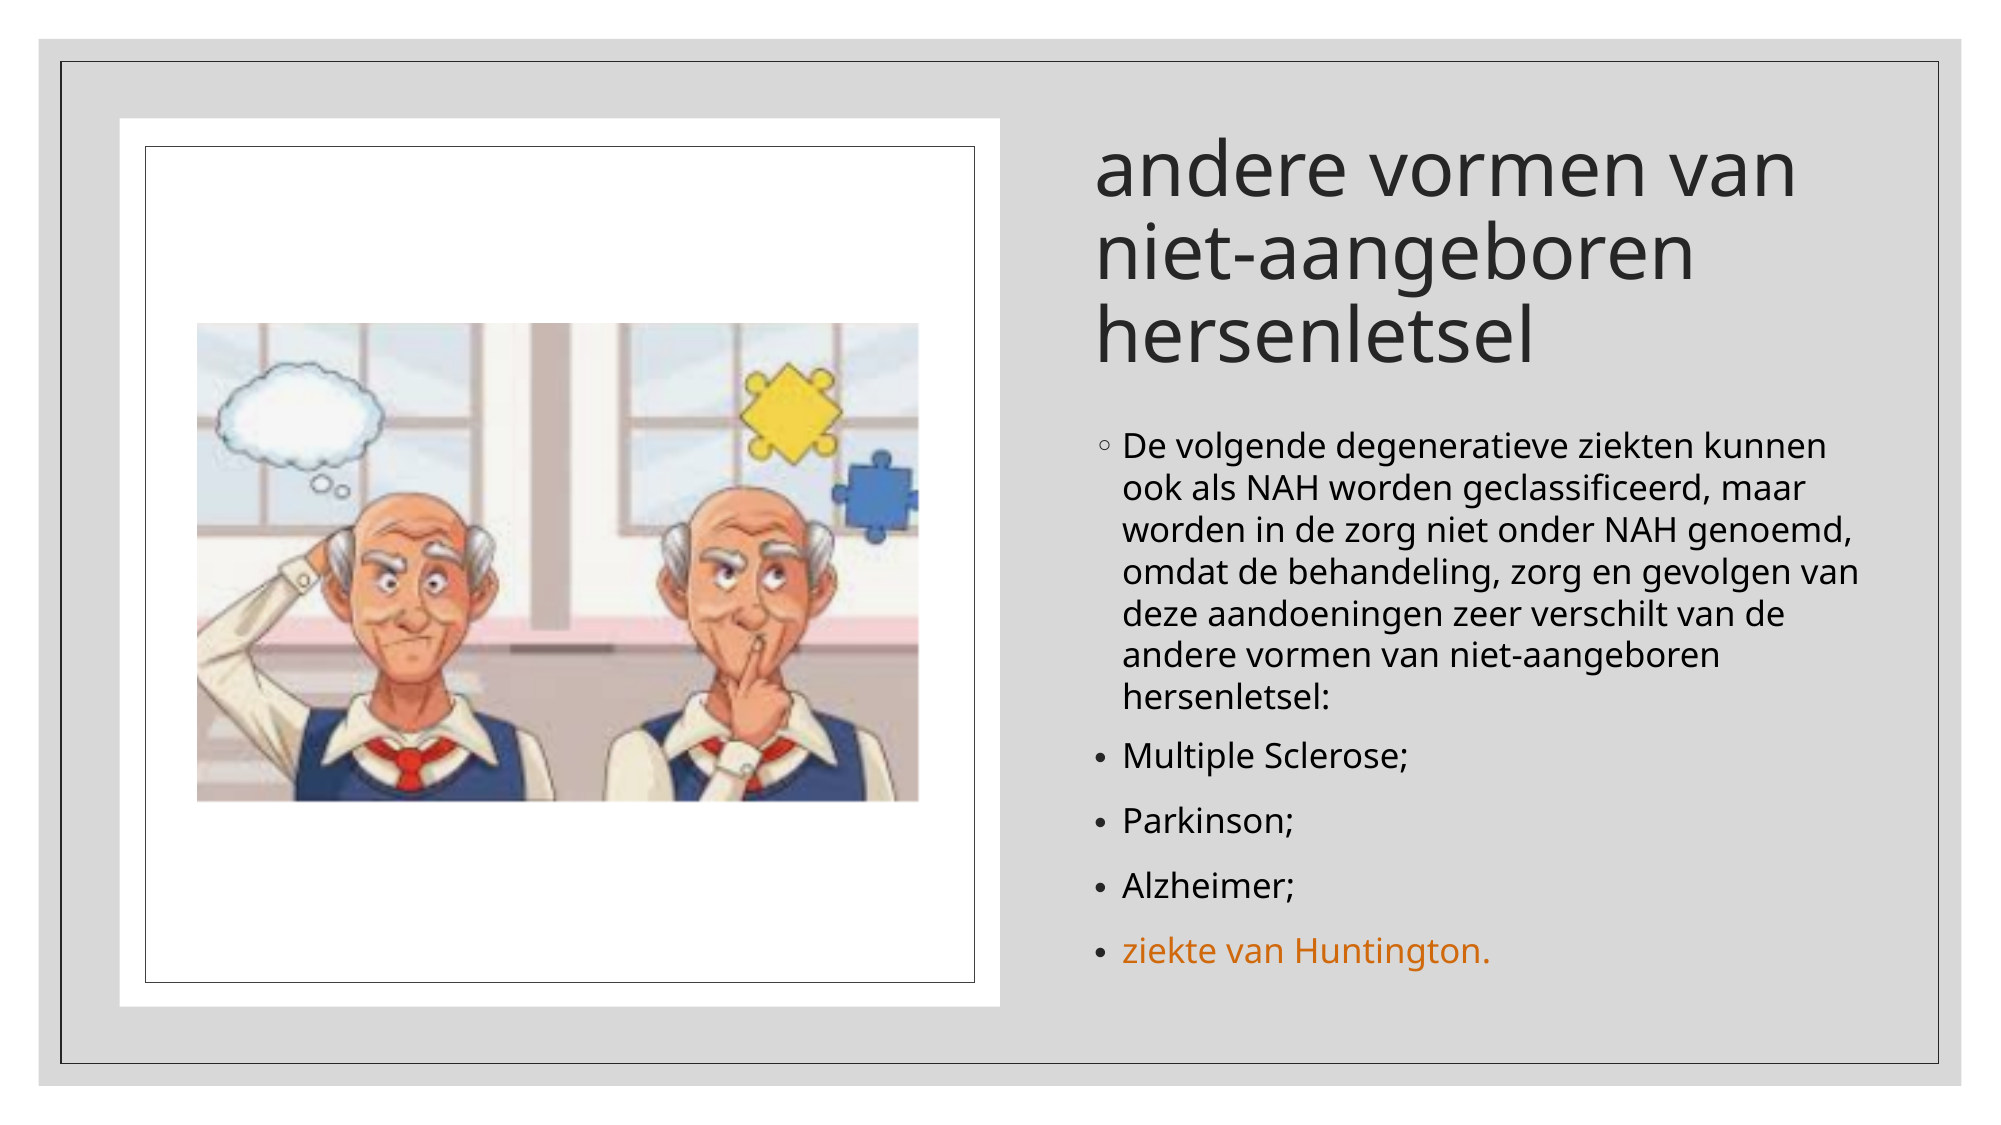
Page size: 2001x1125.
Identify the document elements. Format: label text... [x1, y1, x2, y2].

list De volgende degeneratieve ziekten kunnen ook als NAH worden geclassificeerd, maar worden in de zorg niet onder NAH genoemd, omdat de behandeling, zorg en gevolgen van deze aandoeningen zeer verschilt van de andere vormen van niet-aangeboren hersenletsel: Multiple Sclerose; Parkinson; Alzheimer; ziekte van Huntington. [1079, 416, 1893, 990]
picture [197, 323, 922, 805]
text_box [145, 146, 975, 983]
title andere vormen van niet-aangeboren hersenletsel [1079, 119, 1893, 390]
text_box [119, 118, 1000, 1007]
